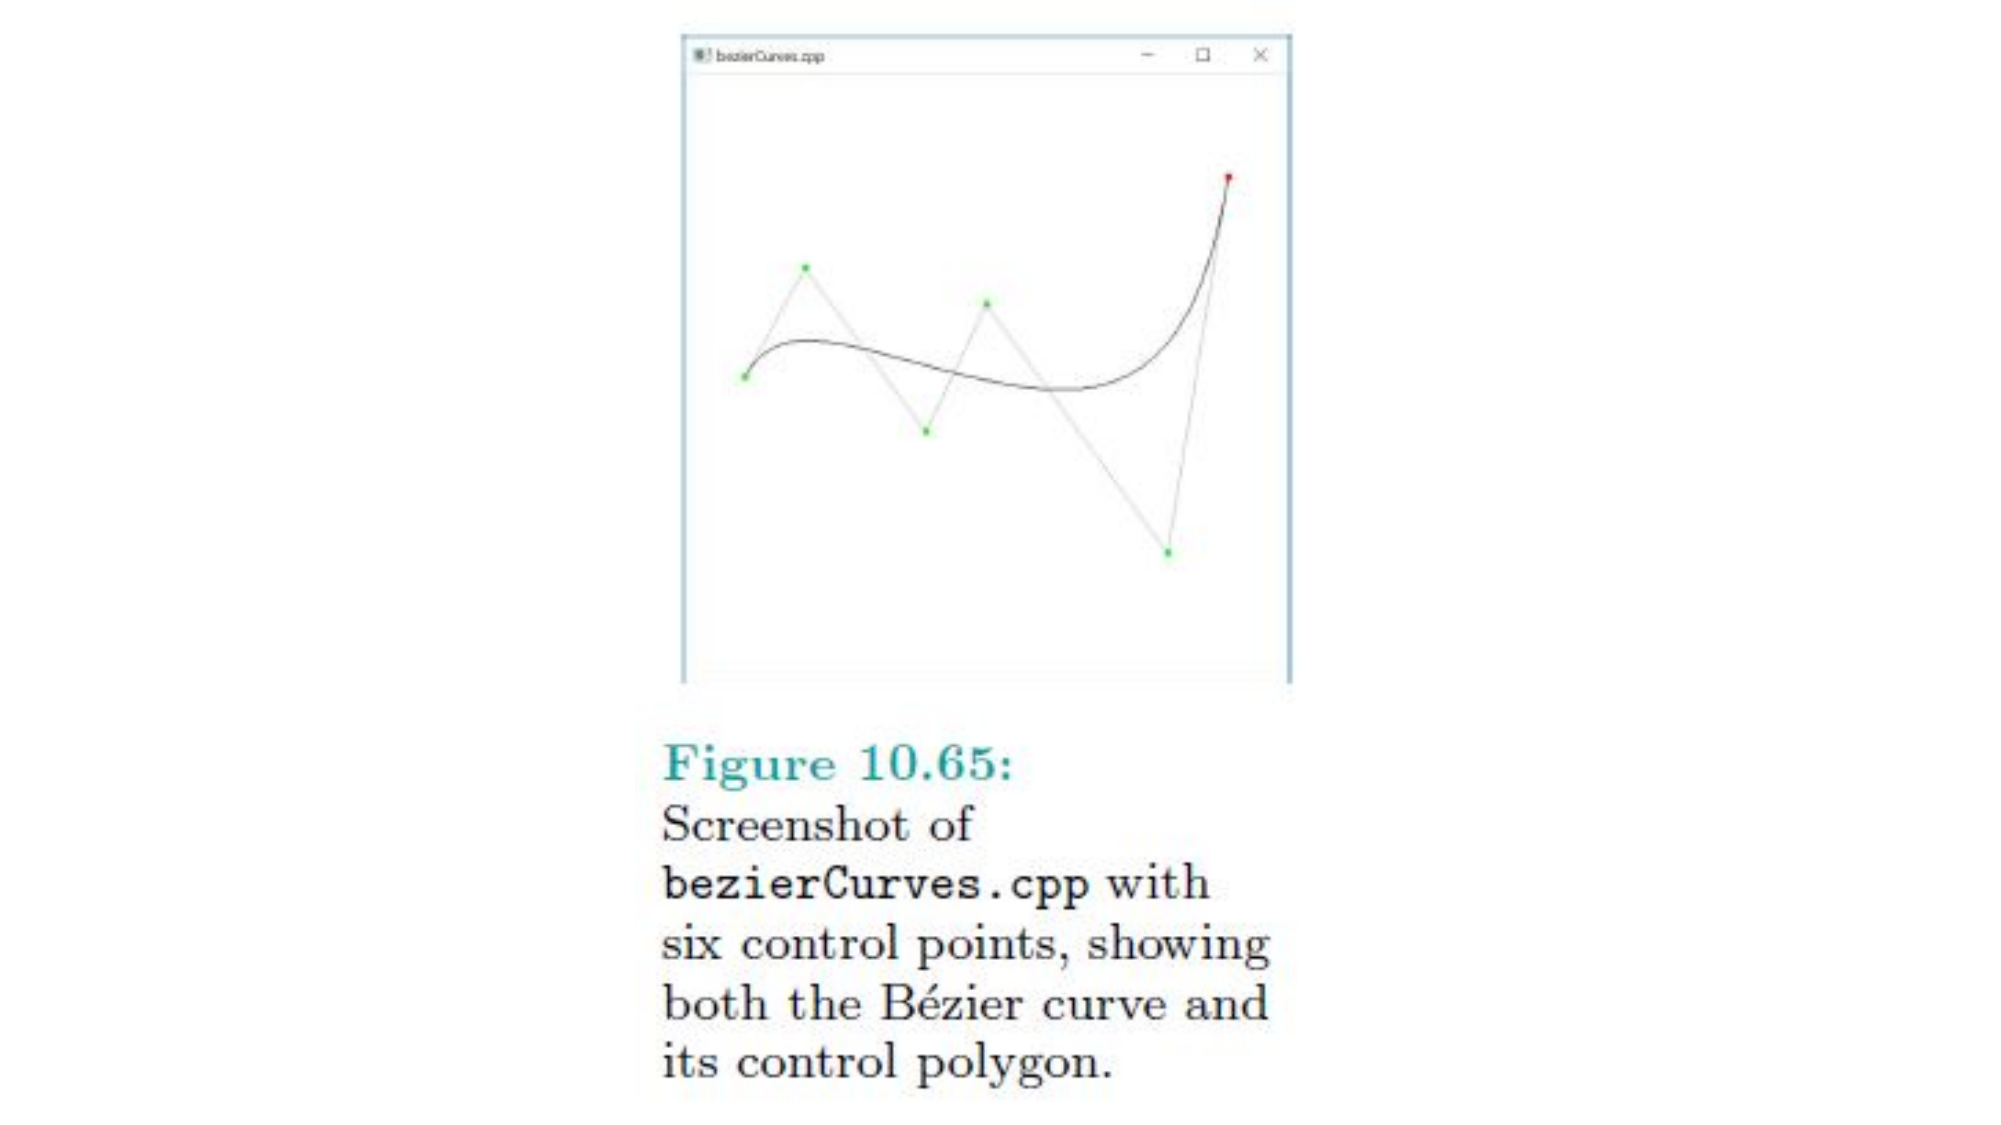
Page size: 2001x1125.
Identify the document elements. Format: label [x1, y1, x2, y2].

picture [635, 0, 1365, 1125]
